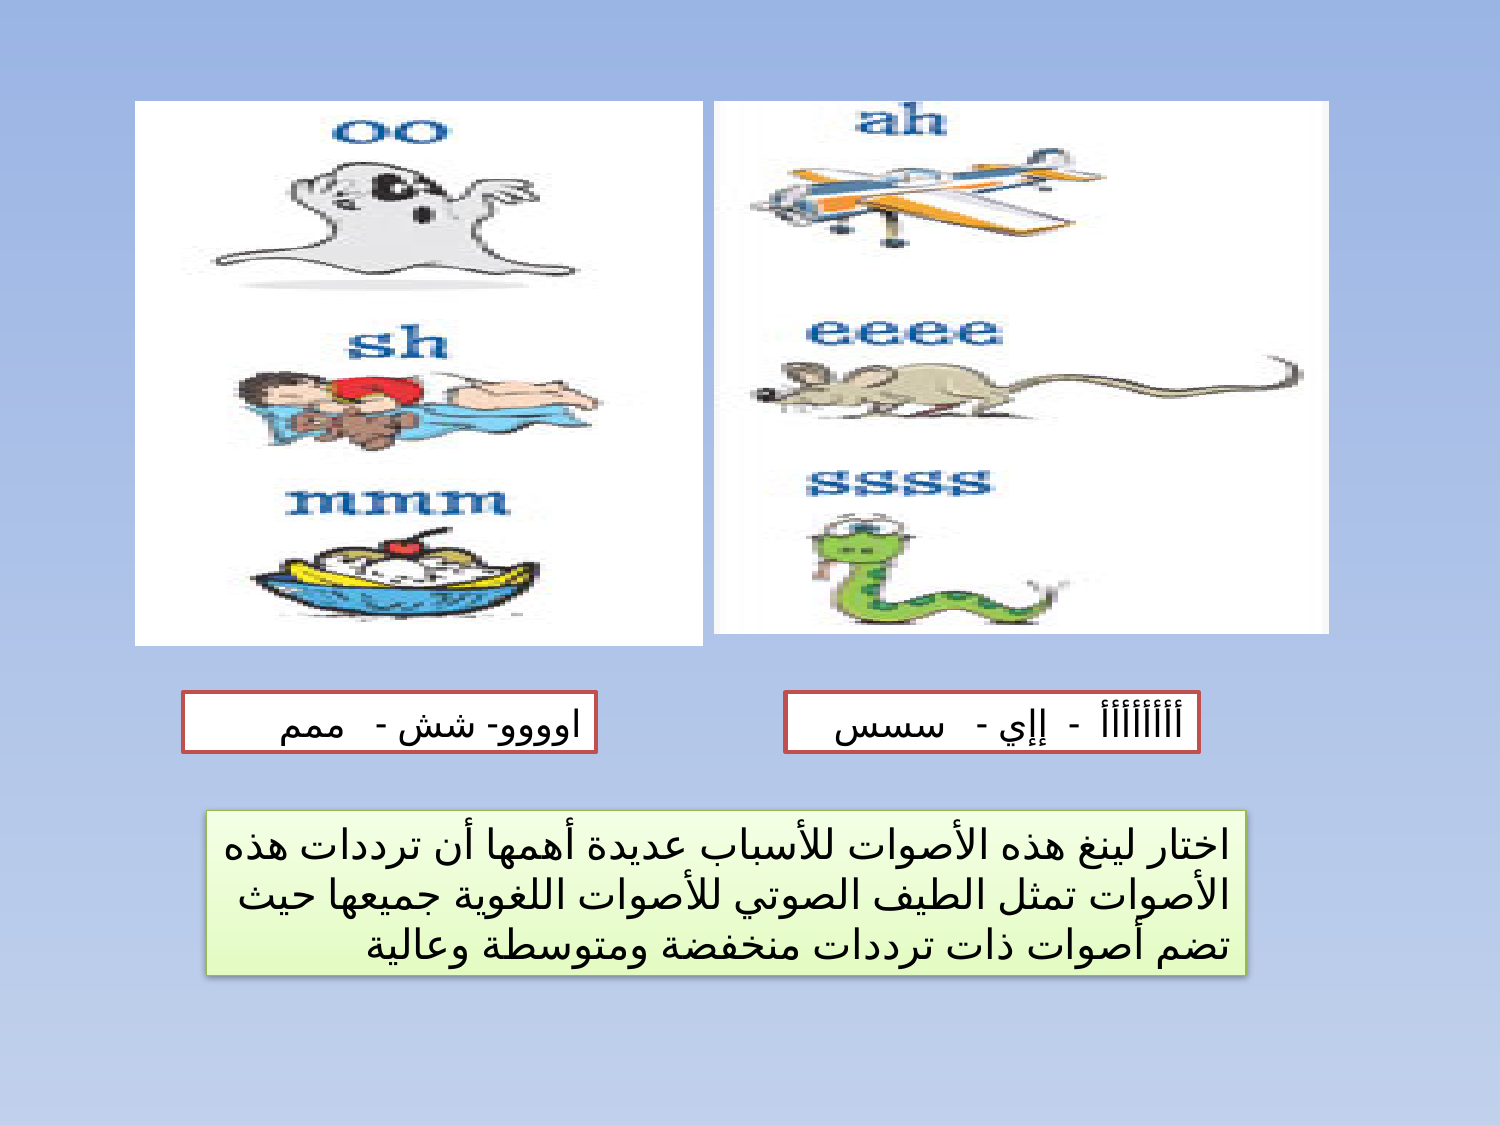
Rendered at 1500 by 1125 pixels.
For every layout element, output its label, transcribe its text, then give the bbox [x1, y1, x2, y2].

picture [135, 101, 703, 646]
text_box اوووو- شش - ممم [181, 690, 598, 754]
picture [714, 101, 1330, 634]
text_box اختار لينغ هذه الأصوات للأسباب عديدة أهمها أن ترددات هذه الأصوات تمثل الطيف الصوتي للأصوات اللغوية جميعها حيث تضم أصوات ذات ترددات منخفضة ومتوسطة وعالية [206, 810, 1247, 976]
text_box أأأأأأأأ - إإي - سسس [783, 690, 1201, 754]
